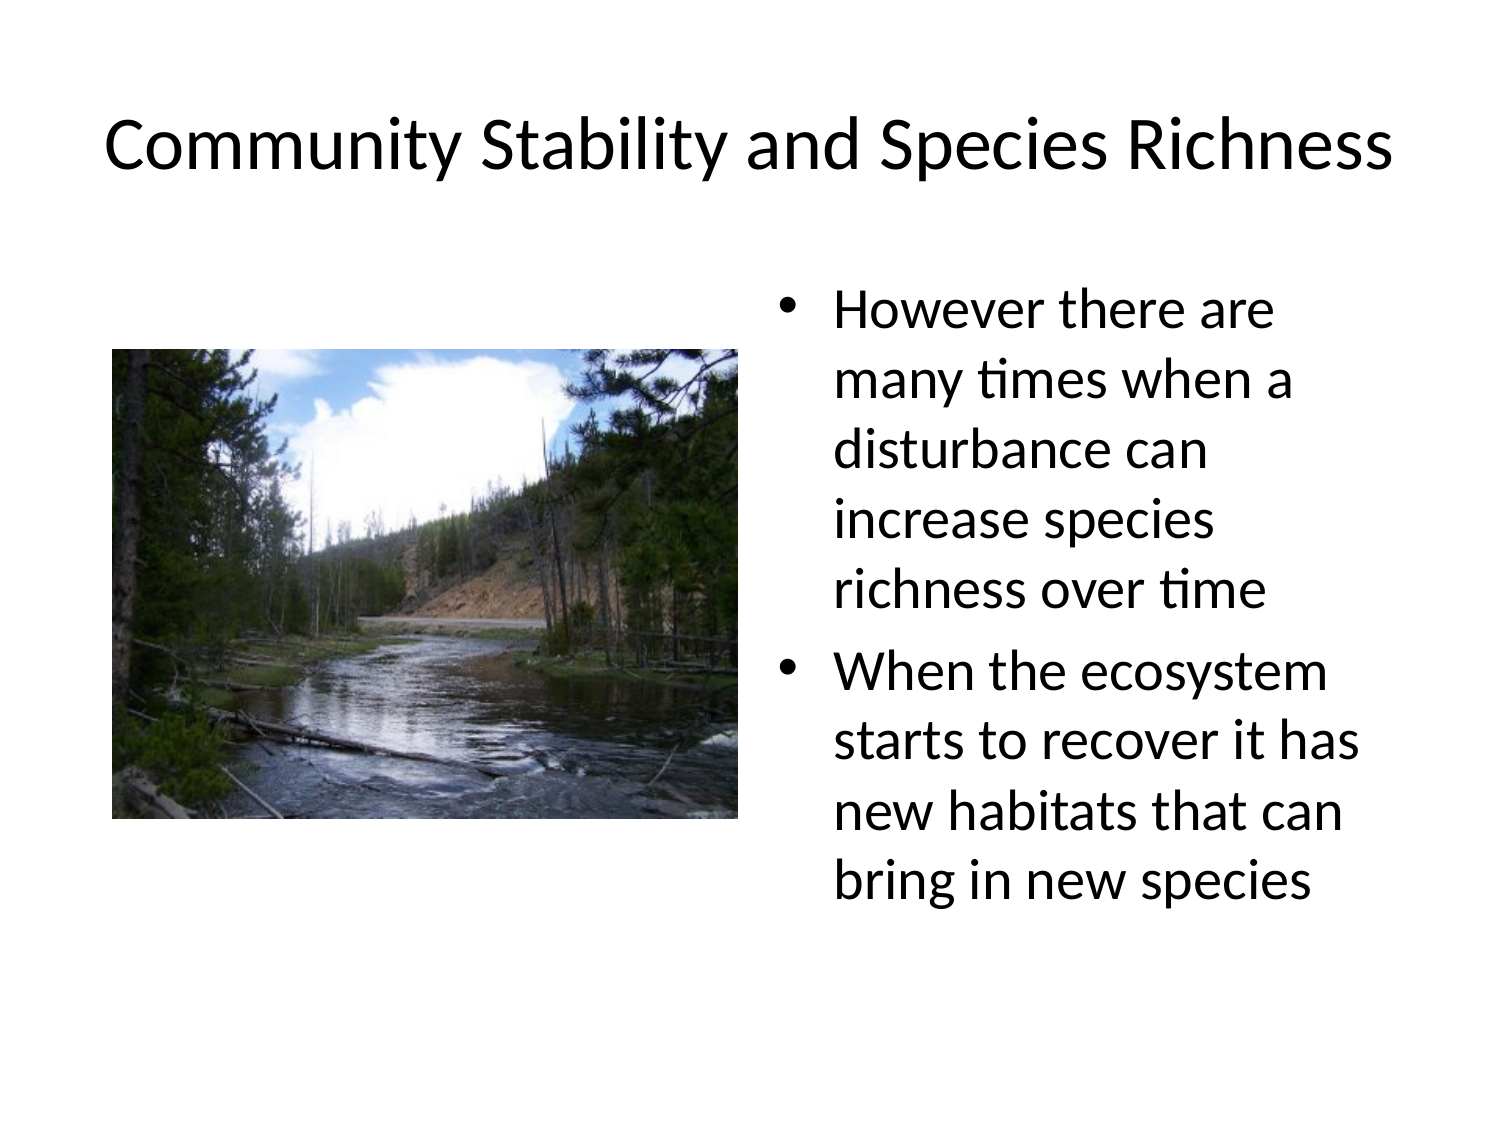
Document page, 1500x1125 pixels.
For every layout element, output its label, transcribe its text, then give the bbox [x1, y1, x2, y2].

picture [112, 349, 738, 819]
title Community Stability and Species Richness [75, 45, 1425, 233]
list However there are many times when a disturbance can increase species richness over time When the ecosystem starts to recover it has new habitats that can bring in new species [762, 262, 1425, 1005]
